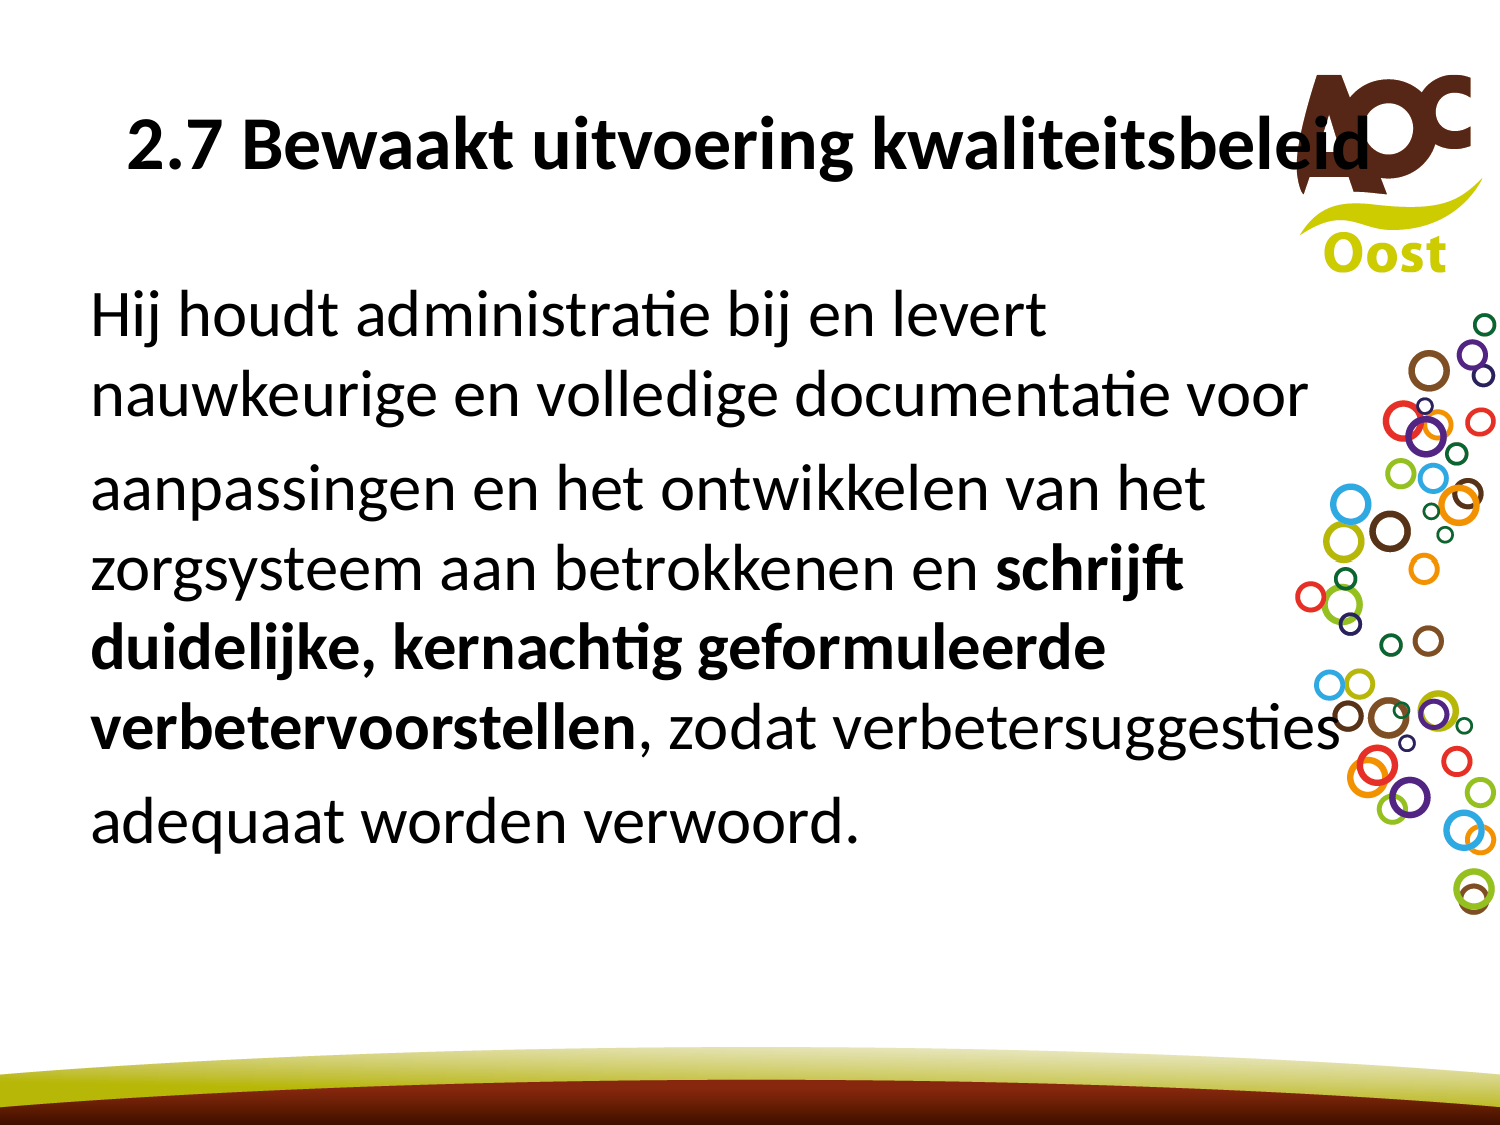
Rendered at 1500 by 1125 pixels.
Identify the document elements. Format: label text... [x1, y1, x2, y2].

picture [0, 0, 1500, 1125]
title 2.7 Bewaakt uitvoering kwaliteitsbeleid [75, 45, 1425, 233]
list Hij houdt administratie bij en levert nauwkeurige en volledige documentatie voor aanpassingen en het ontwikkelen van het zorgsysteem aan betrokkenen en schrijft duidelijke, kernachtig geformuleerde verbetervoorstellen, zodat verbetersuggesties adequaat worden verwoord. [75, 262, 1425, 1005]
